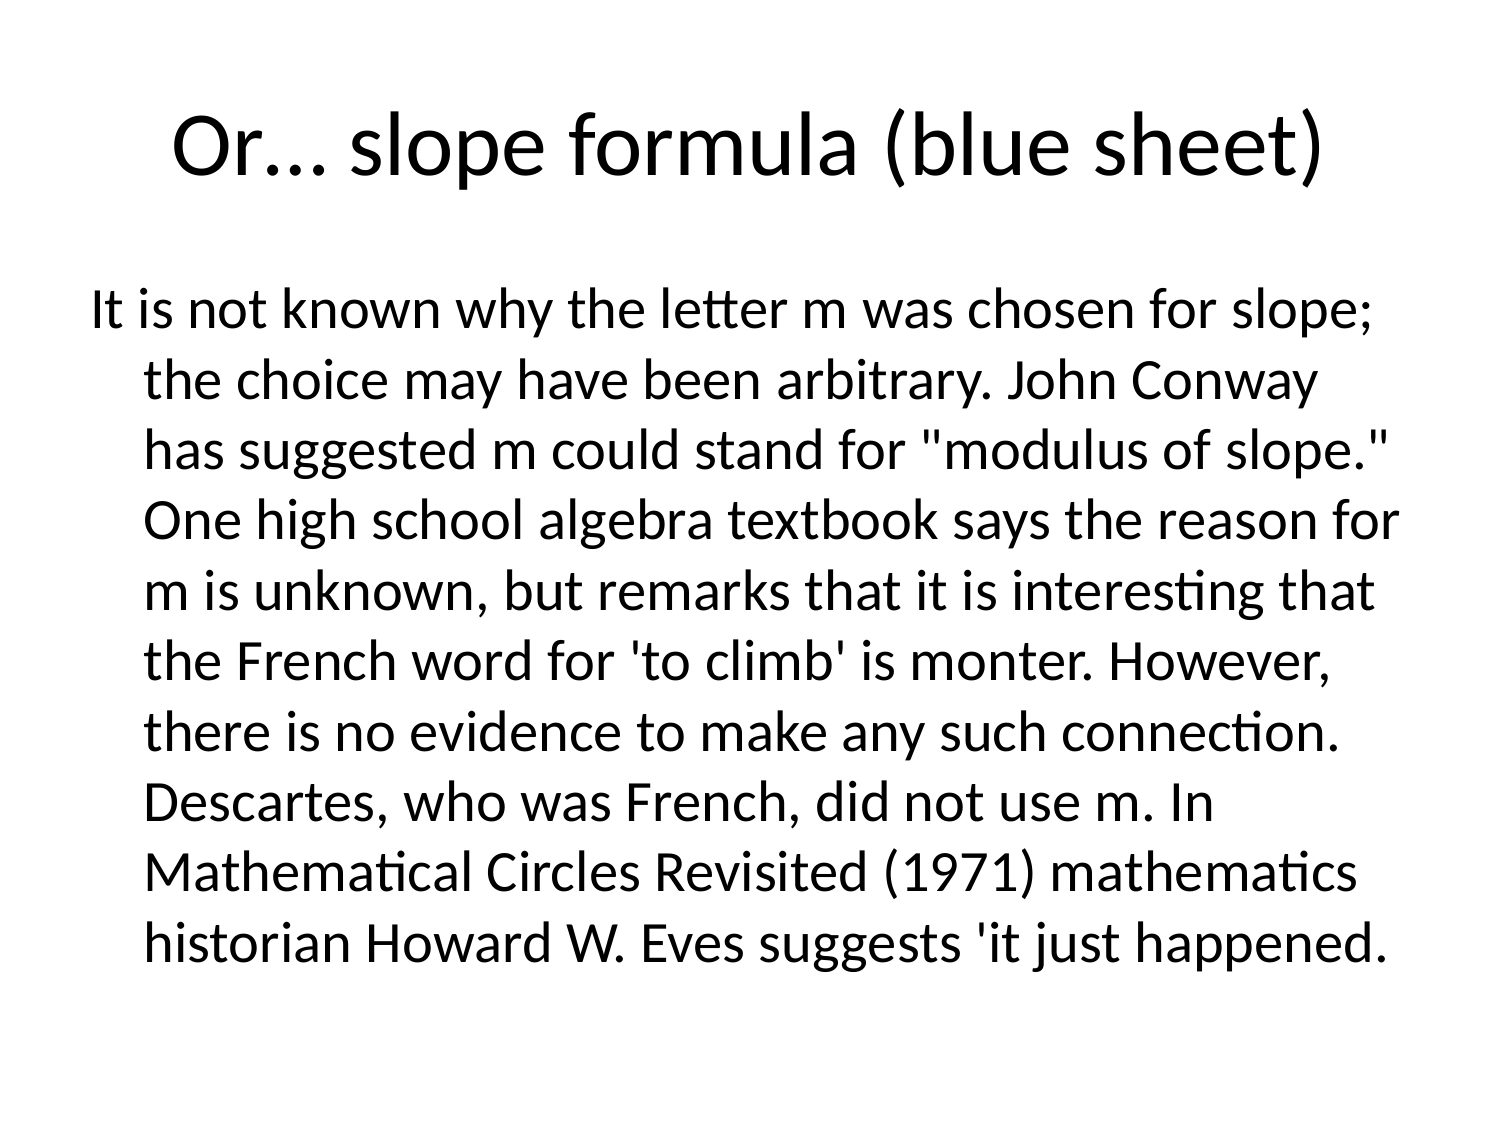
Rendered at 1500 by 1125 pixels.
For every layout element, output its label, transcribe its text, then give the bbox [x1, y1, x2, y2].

title Or… slope formula (blue sheet) [75, 45, 1425, 233]
list It is not known why the letter m was chosen for slope; the choice may have been arbitrary. John Conway has suggested m could stand for "modulus of slope." One high school algebra textbook says the reason for m is unknown, but remarks that it is interesting that the French word for 'to climb' is monter. However, there is no evidence to make any such connection. Descartes, who was French, did not use m. In Mathematical Circles Revisited (1971) mathematics historian Howard W. Eves suggests 'it just happened. [75, 262, 1425, 1005]
